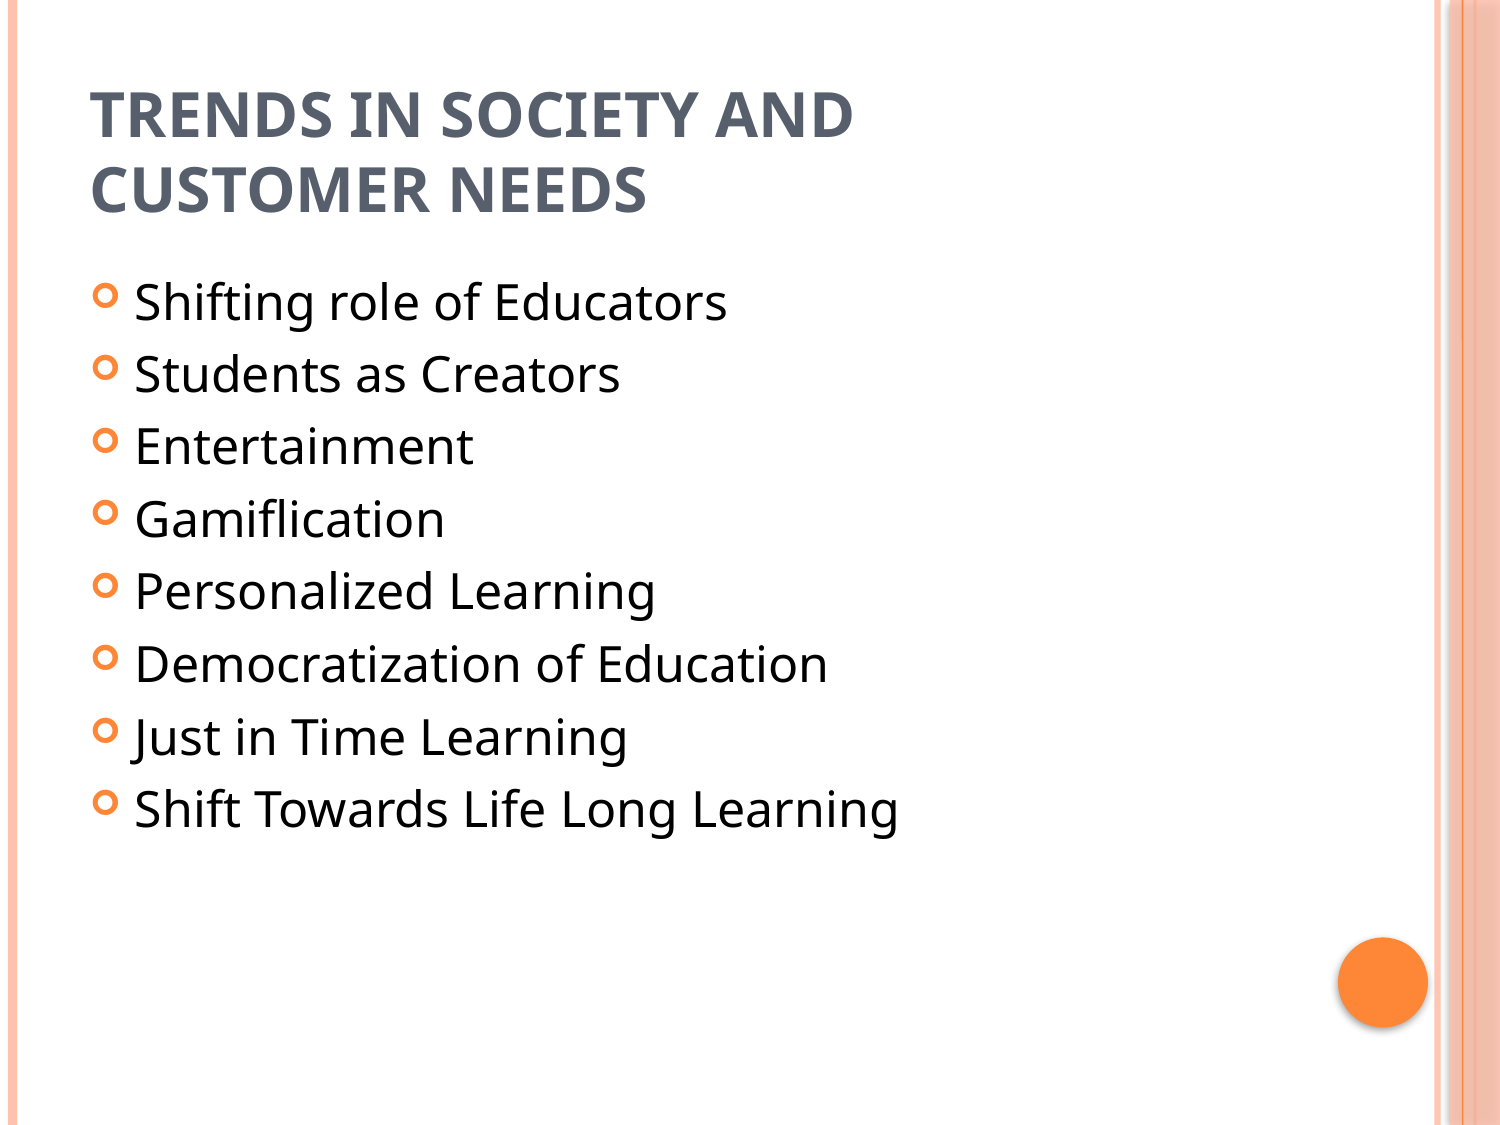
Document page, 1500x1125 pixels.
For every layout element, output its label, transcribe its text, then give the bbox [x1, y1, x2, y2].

title Trends in Society and Customer Needs [75, 45, 1300, 233]
list Shifting role of Educators Students as Creators Entertainment Gamiflication Personalized Learning Democratization of Education Just in Time Learning Shift Towards Life Long Learning [75, 262, 1263, 875]
